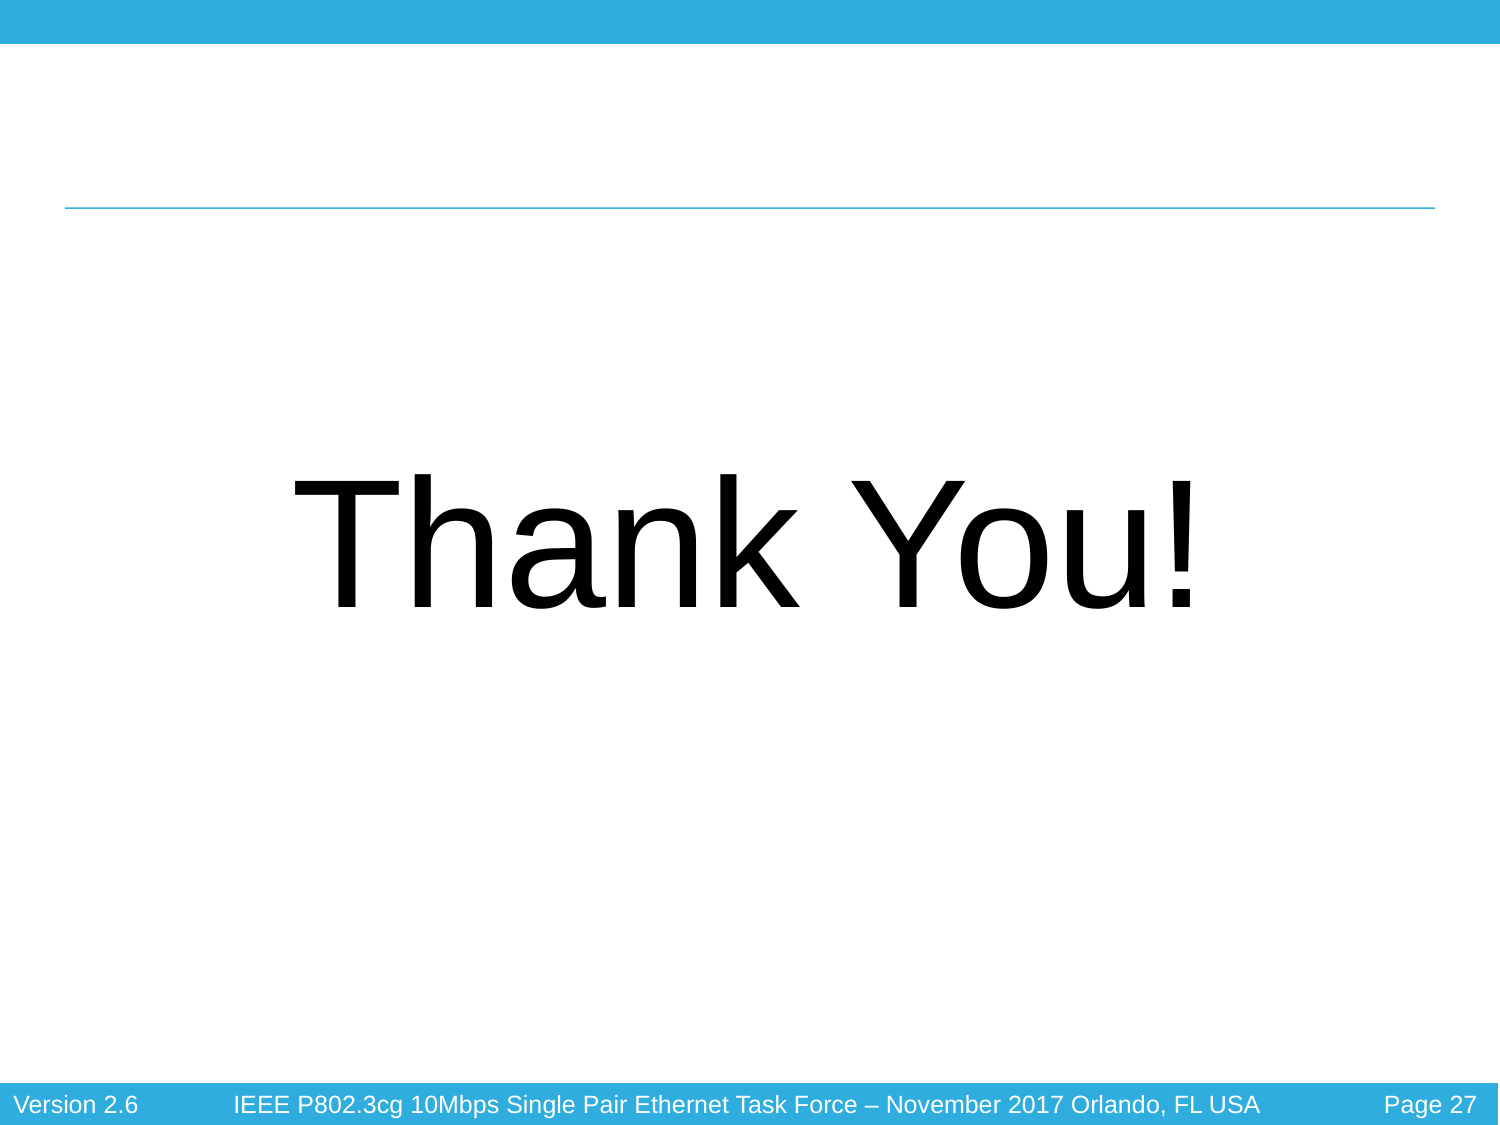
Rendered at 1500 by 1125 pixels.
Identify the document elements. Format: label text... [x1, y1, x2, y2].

subtitle Thank You! [224, 416, 1276, 705]
